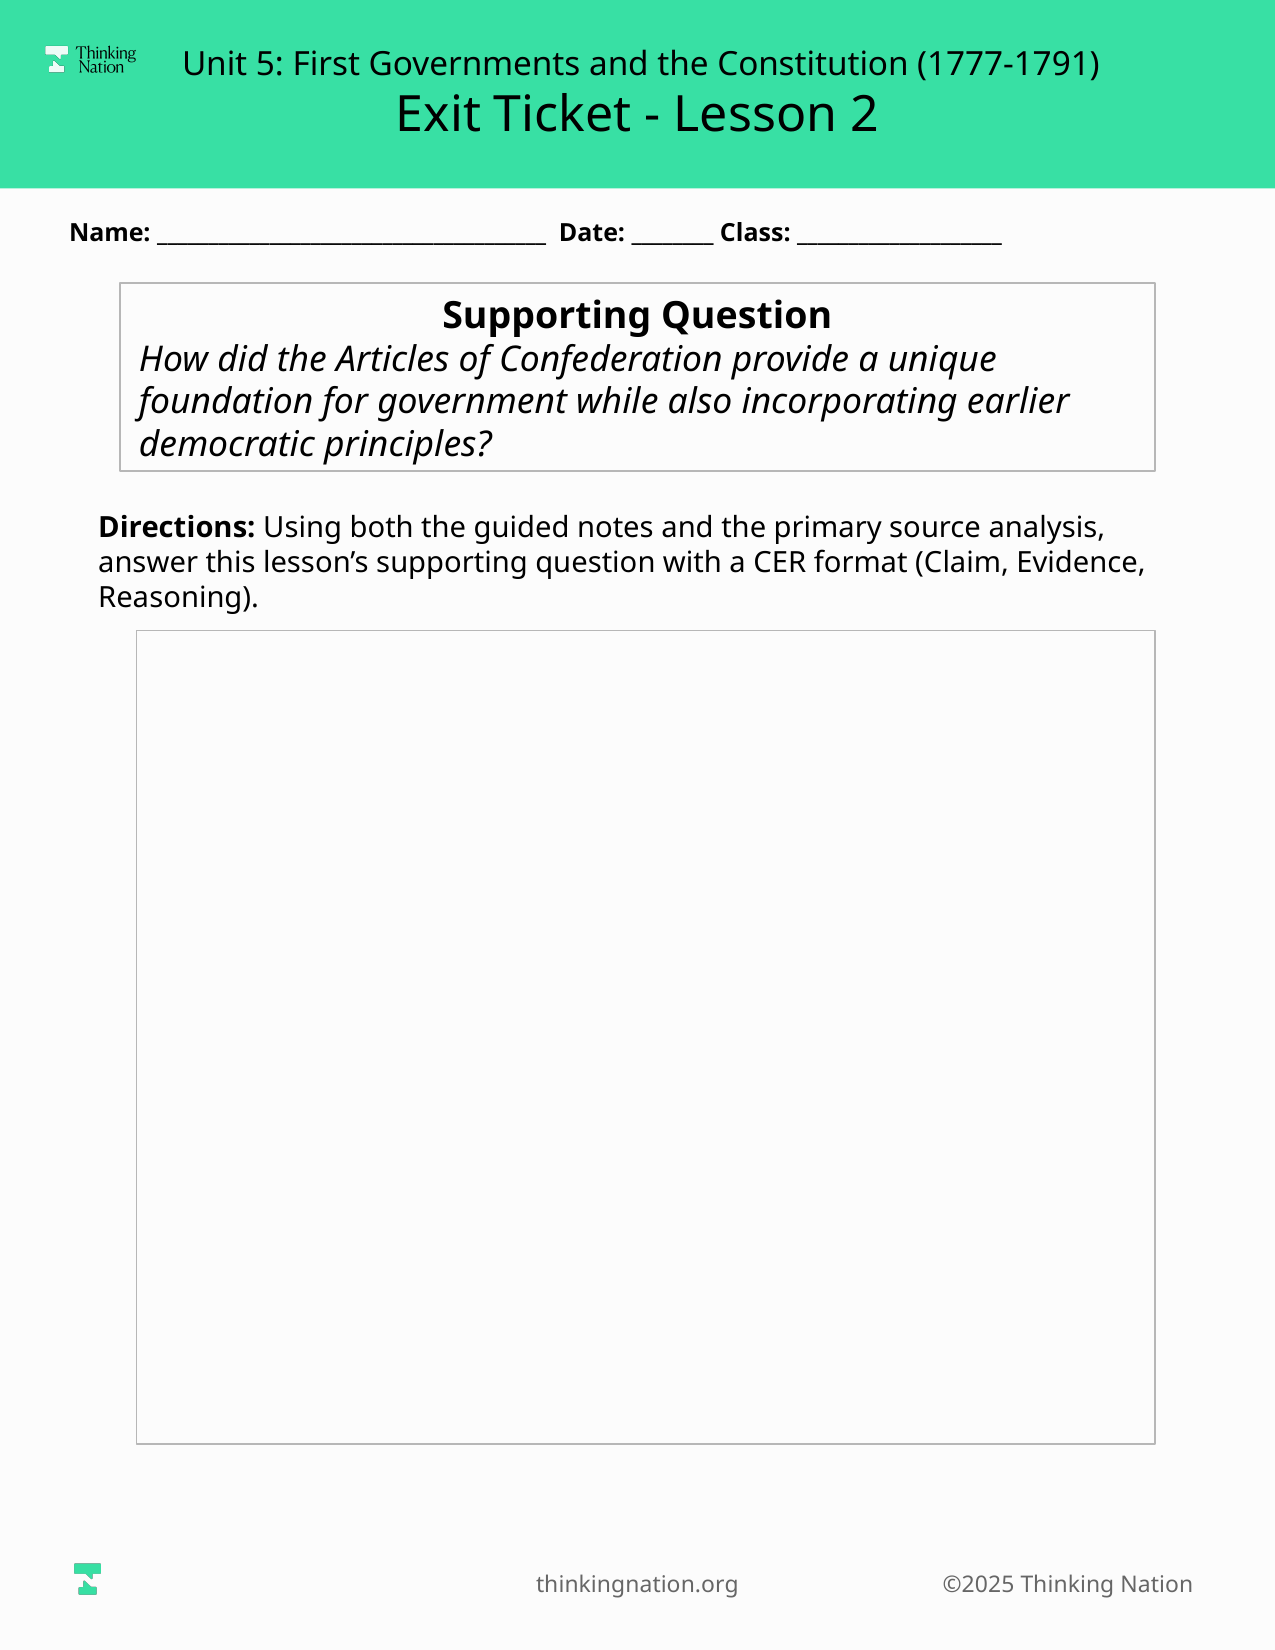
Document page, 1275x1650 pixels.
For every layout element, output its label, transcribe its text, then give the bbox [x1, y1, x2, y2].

text_box ©2025 Thinking Nation [907, 1553, 1210, 1605]
text_box [136, 630, 1156, 1445]
text_box Directions: Using both the guided notes and the primary source analysis, answer this lesson’s supporting question with a CER format (Claim, Evidence, Reasoning). [83, 493, 1209, 629]
text_box Name: ______________________________________ Date: ________ Class: ____________________ [54, 201, 1221, 262]
text_box thinkingnation.org [486, 1553, 789, 1605]
text_box Unit 5: First Governments and the Constitution (1777-1791) Exit Ticket - Lesson 2 [0, 0, 1275, 189]
picture [65, 1557, 109, 1601]
text_box Supporting Question How did the Articles of Confederation provide a unique foundation for government while also incorporating earlier democratic principles? [119, 282, 1156, 472]
picture [35, 37, 140, 82]
